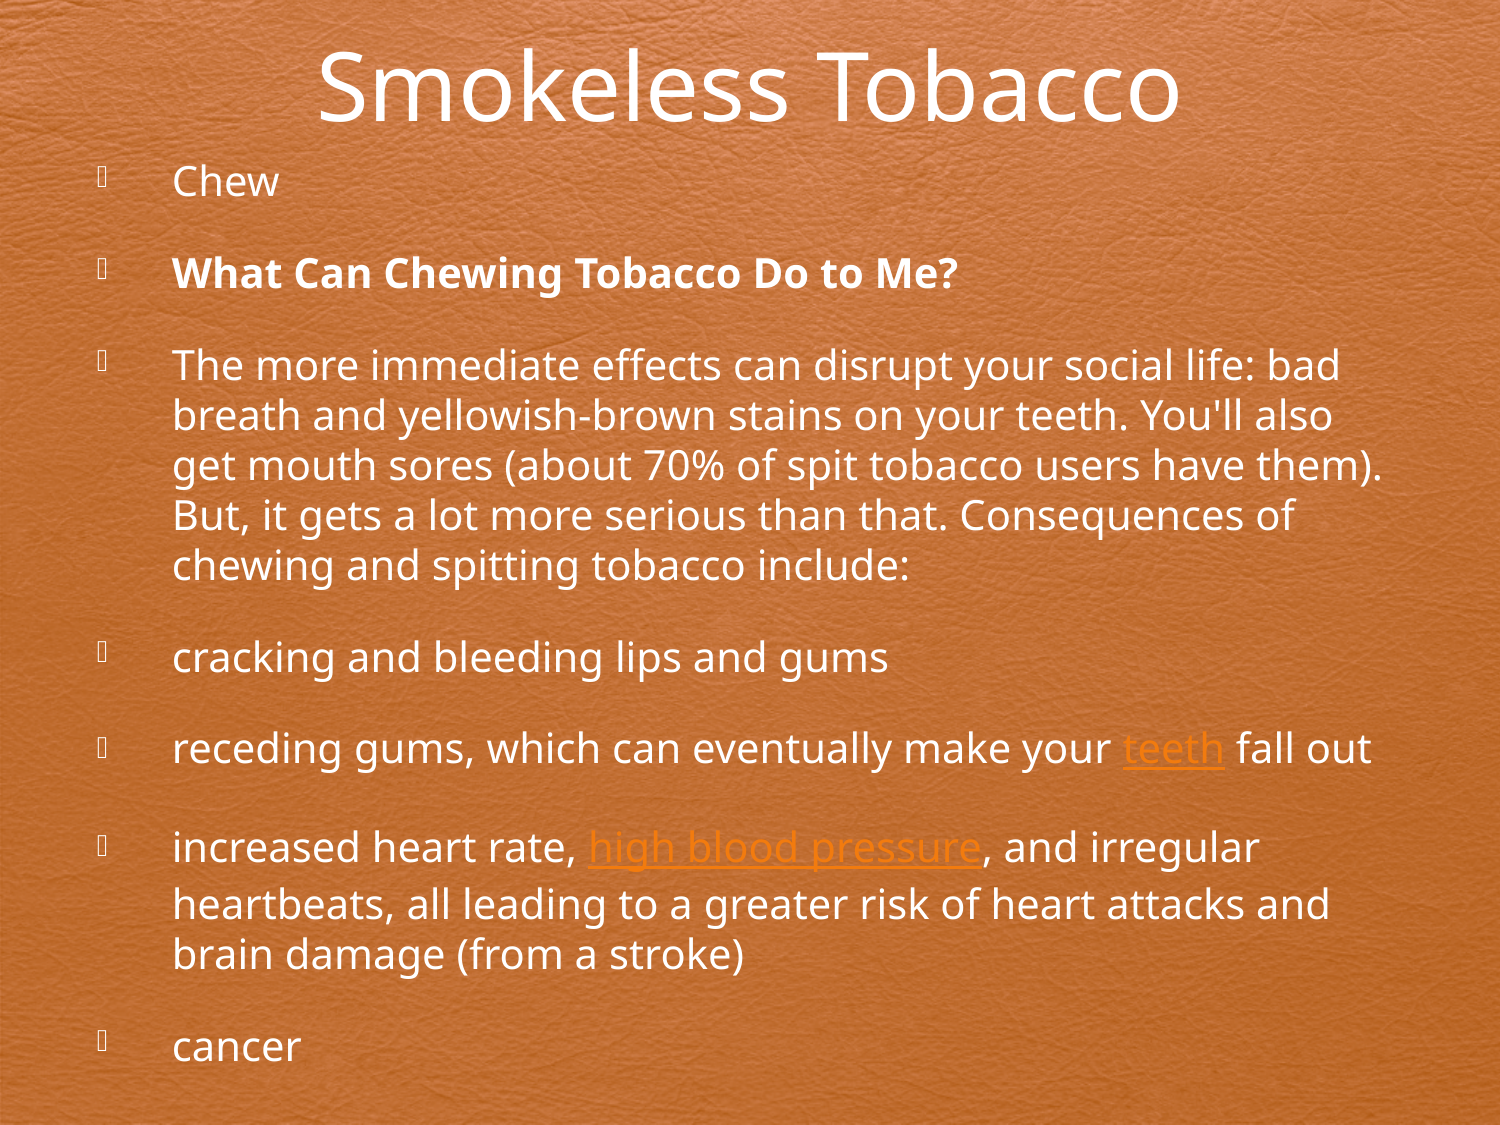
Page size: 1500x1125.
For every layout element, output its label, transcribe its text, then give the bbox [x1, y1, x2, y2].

list Chew What Can Chewing Tobacco Do to Me? The more immediate effects can disrupt your social life: bad breath and yellowish-brown stains on your teeth. You'll also get mouth sores (about 70% of spit tobacco users have them). But, it gets a lot more serious than that. Consequences of chewing and spitting tobacco include: cracking and bleeding lips and gums receding gums, which can eventually make your teeth fall out increased heart rate, high blood pressure, and irregular heartbeats, all leading to a greater risk of heart attacks and brain damage (from a stroke) cancer [81, 147, 1419, 1086]
title Smokeless Tobacco [81, 15, 1419, 147]
